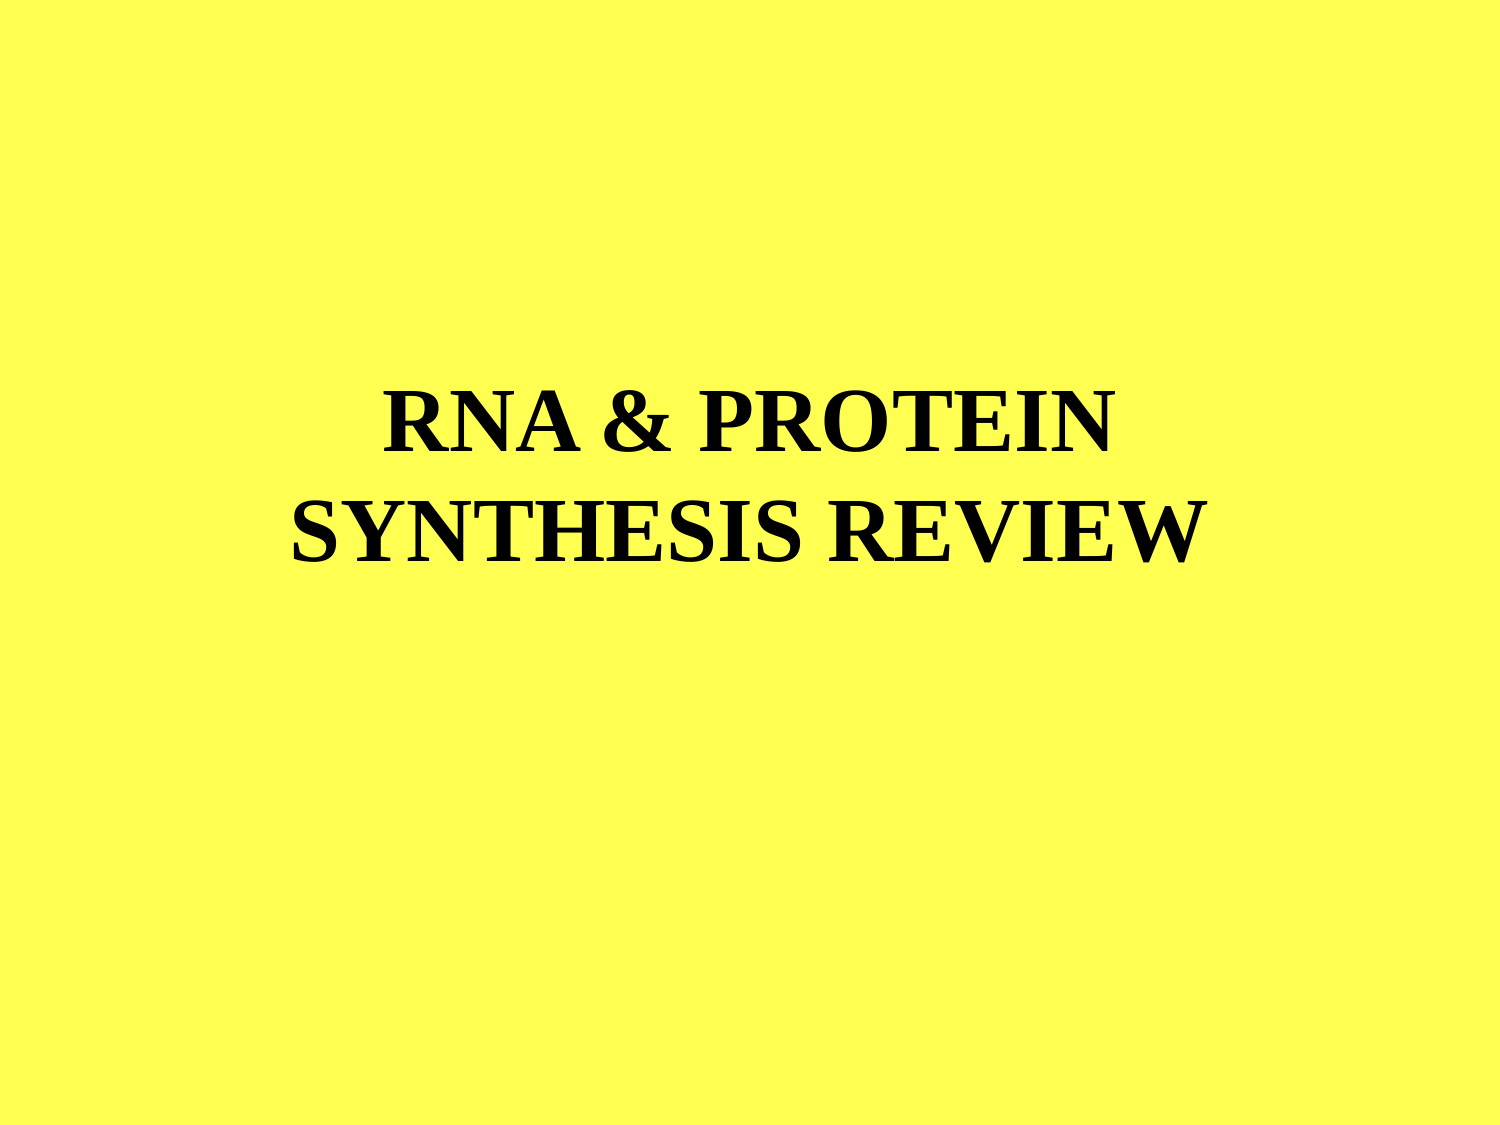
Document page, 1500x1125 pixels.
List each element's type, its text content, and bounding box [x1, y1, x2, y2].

title RNA & PROTEIN SYNTHESIS REVIEW [112, 349, 1388, 591]
